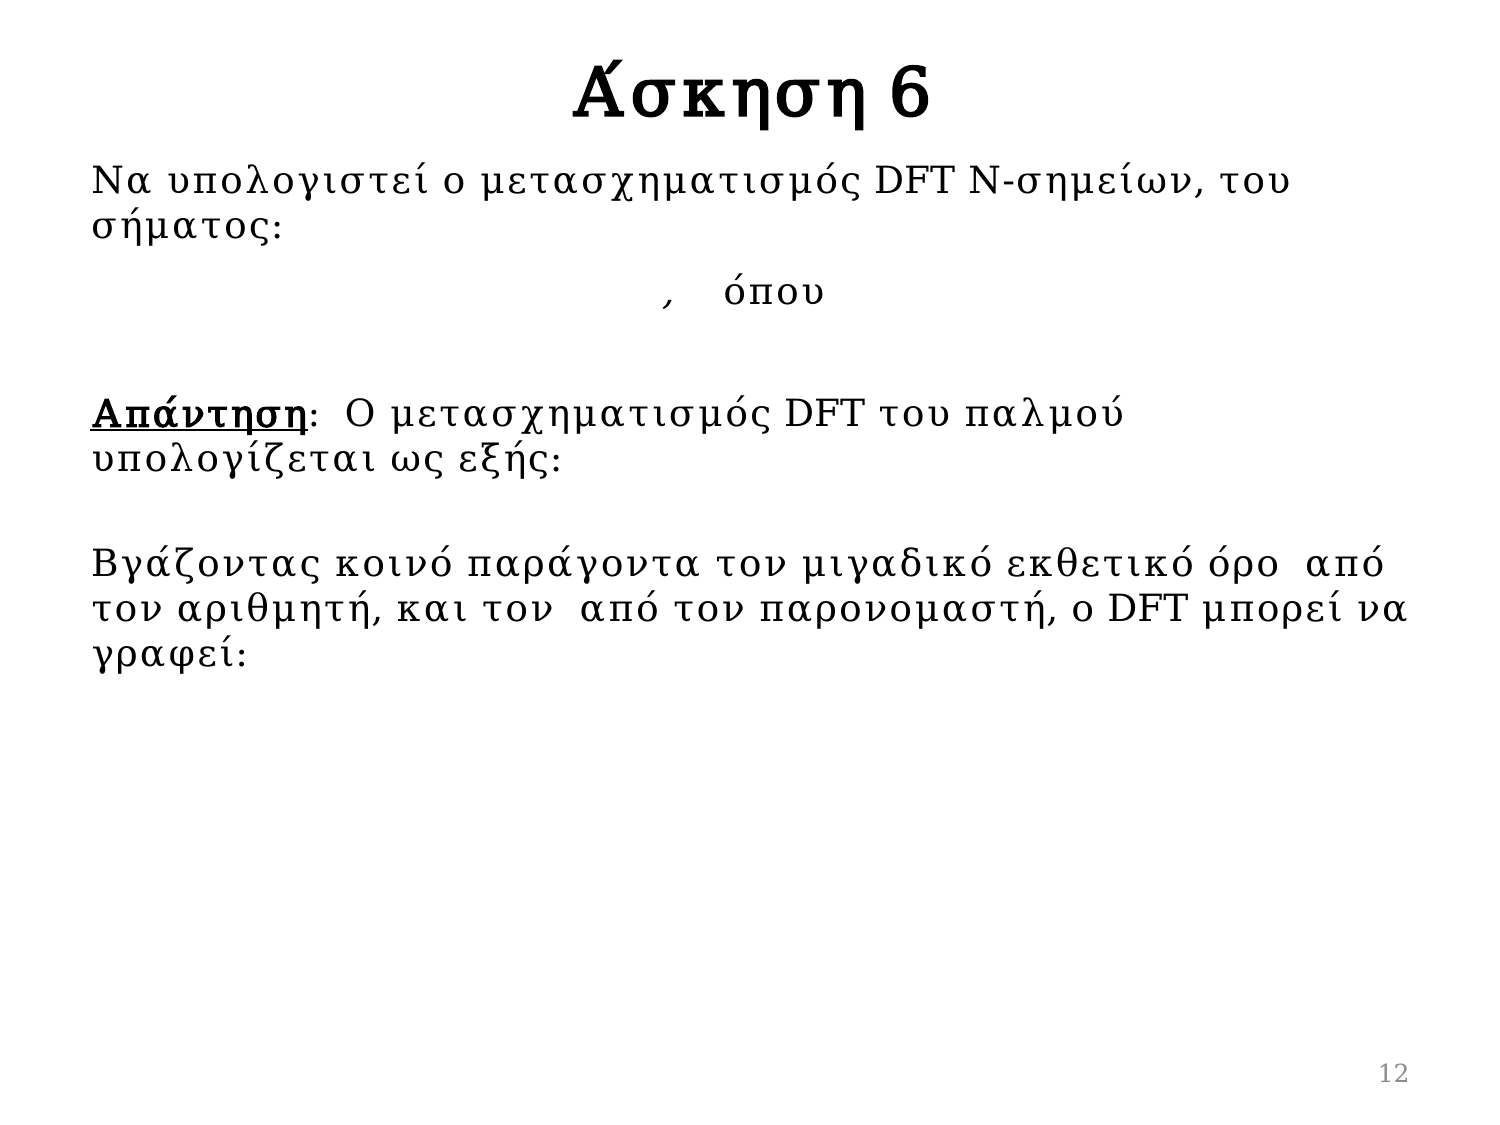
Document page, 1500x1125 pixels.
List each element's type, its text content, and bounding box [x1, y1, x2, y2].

slide_number 12 [1222, 1042, 1425, 1103]
title Άσκηση 6 [75, 19, 1425, 159]
